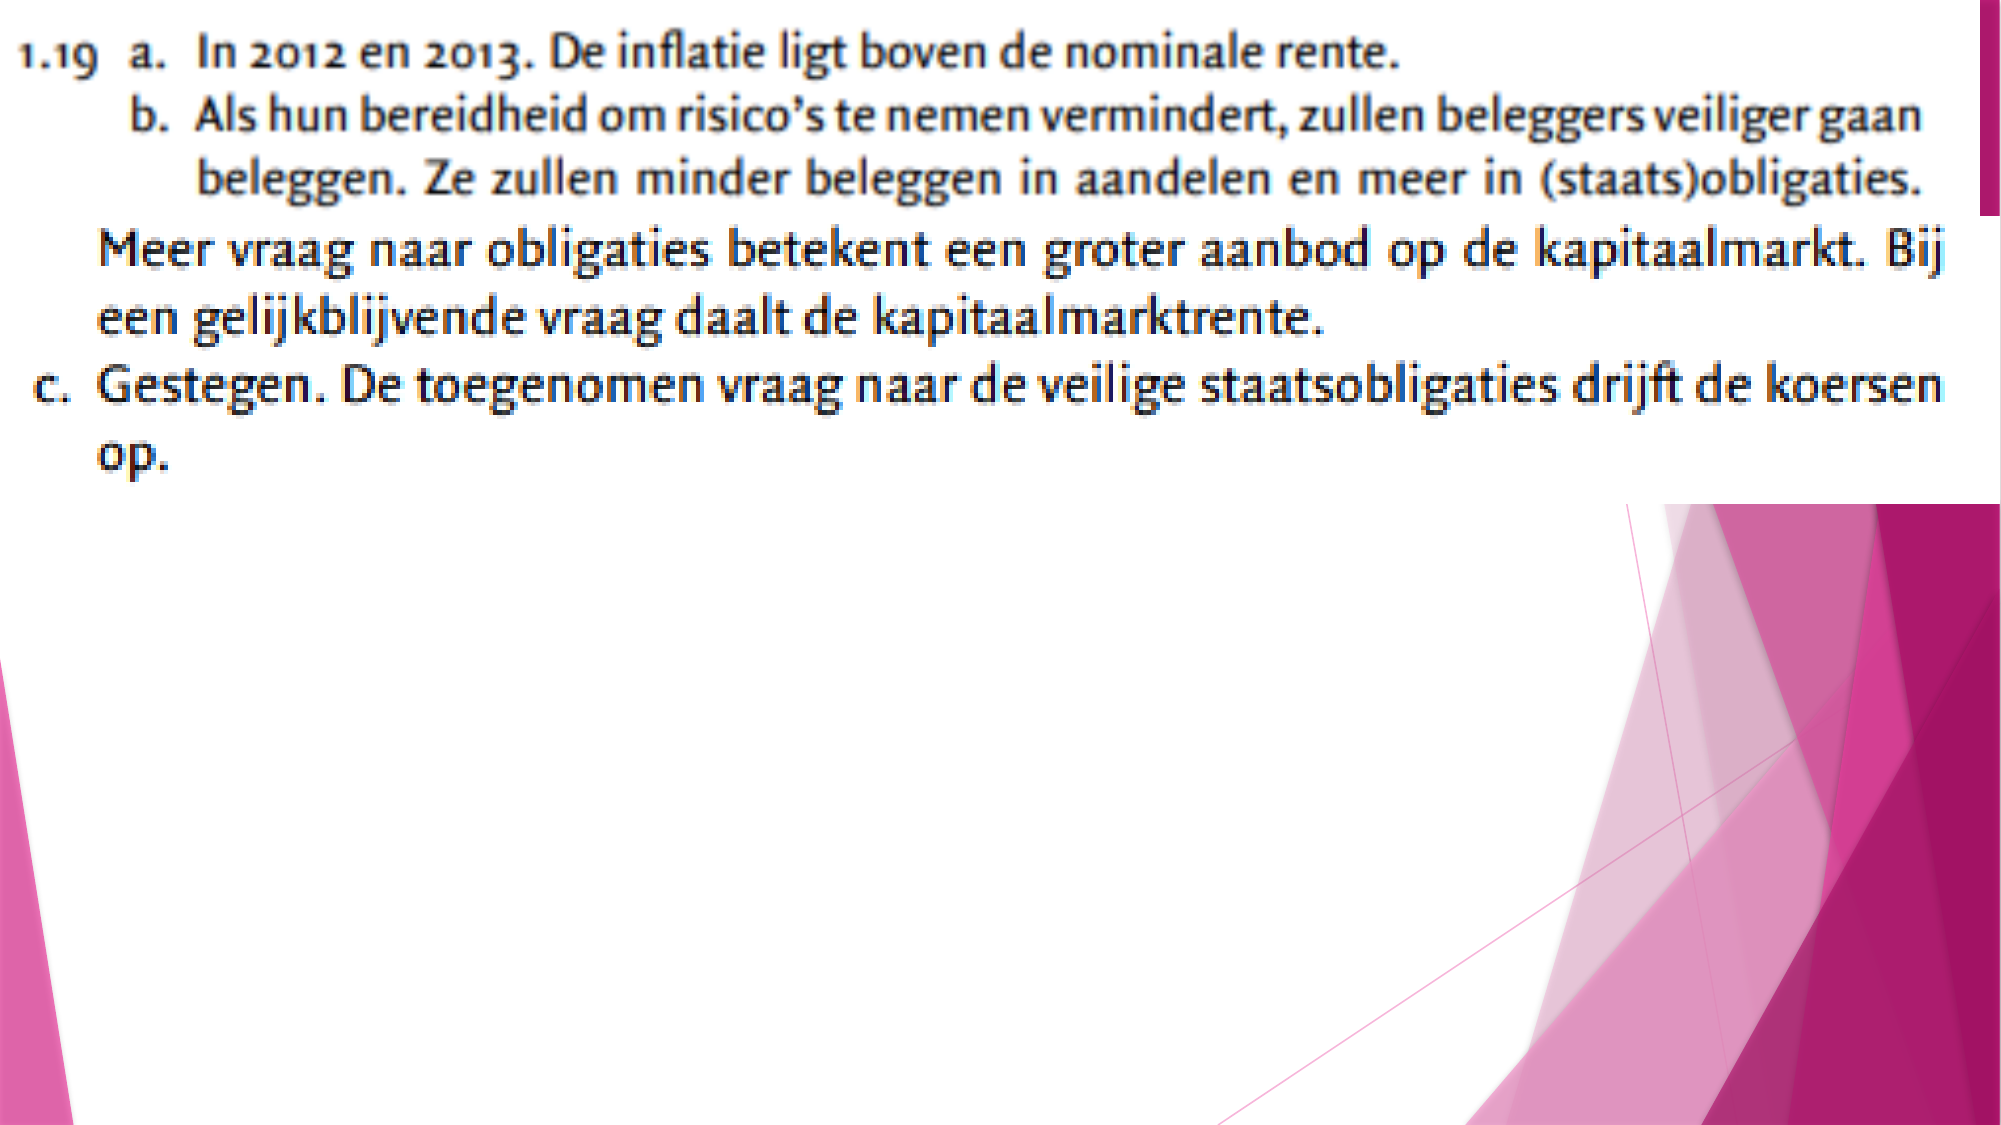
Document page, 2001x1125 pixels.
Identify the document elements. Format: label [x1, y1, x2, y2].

picture [0, 0, 2000, 504]
